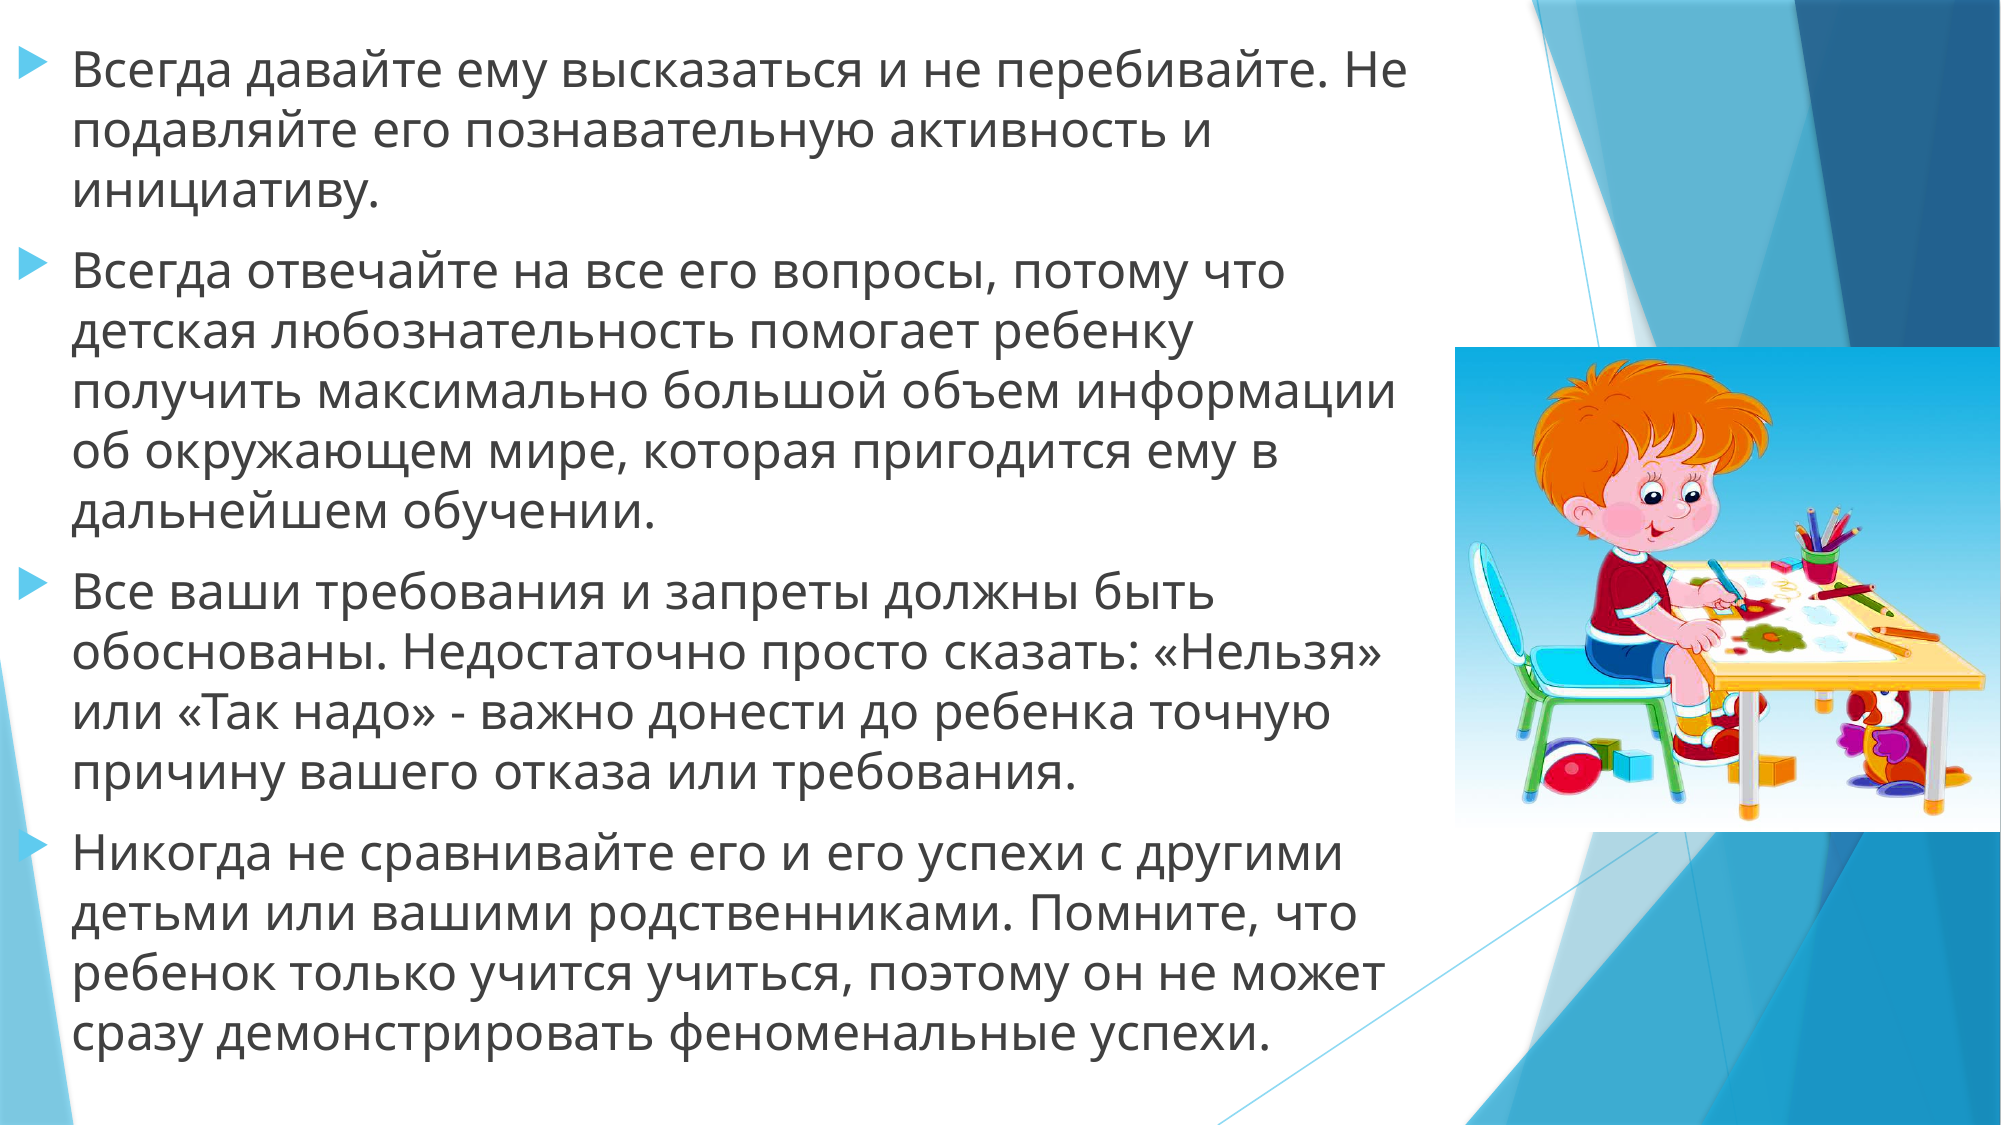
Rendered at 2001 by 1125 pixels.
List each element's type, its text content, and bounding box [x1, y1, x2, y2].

picture [1454, 358, 2000, 832]
list Всегда давайте ему высказаться и не перебивайте. Не подавляйте его познавательную активность и инициативу. Всегда отвечайте на все его вопросы, потому что детская любознательность помогает ребенку получить максимально большой объем информации об окружающем мире, которая пригодится ему в дальнейшем обучении. Все ваши требования и запреты должны быть обоснованы. Недостаточно просто сказать: «Нельзя» или «Так надо» - важно донести до ребенка точную причину вашего отказа или требования. Никогда не сравнивайте его и его успехи с другими детьми или вашими родственниками. Помните, что ребенок только учится учиться, поэтому он не может сразу демонстрировать феноменальные успехи. [0, 30, 1440, 1113]
